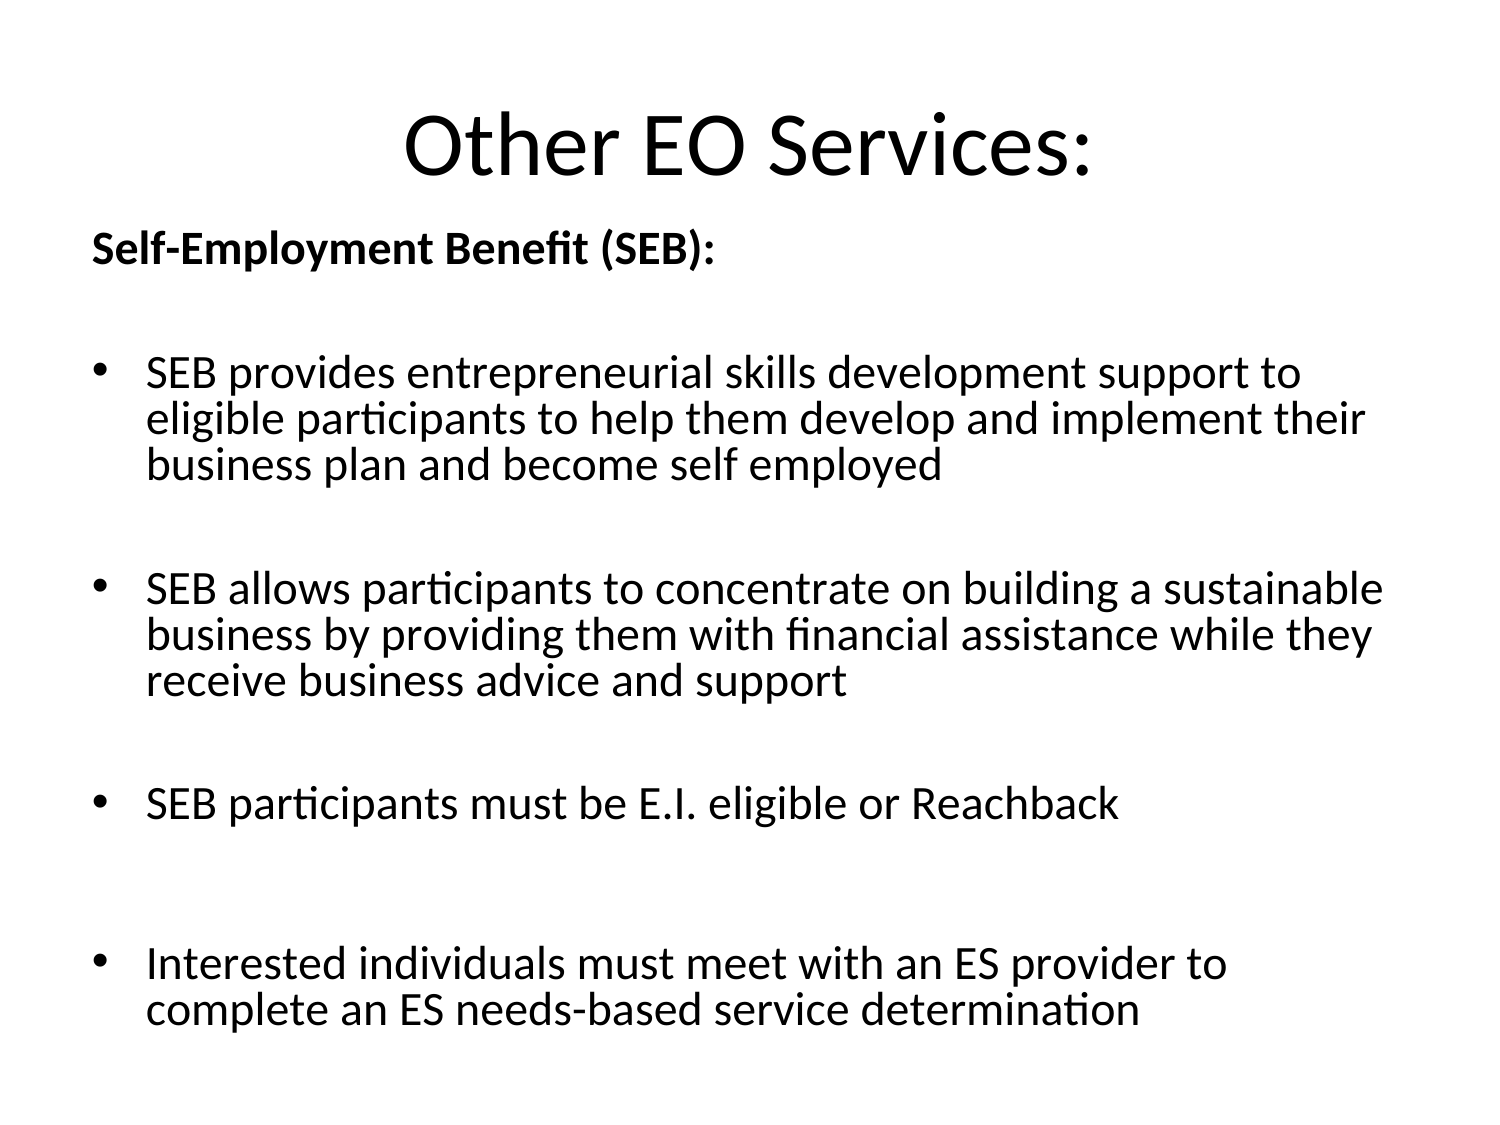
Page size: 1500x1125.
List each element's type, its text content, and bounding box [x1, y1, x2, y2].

title Other EO Services: [75, 45, 1425, 233]
list Self-Employment Benefit (SEB): SEB provides entrepreneurial skills development support to eligible participants to help them develop and implement their business plan and become self employed SEB allows participants to concentrate on building a sustainable business by providing them with financial assistance while they receive business advice and support SEB participants must be E.I. eligible or Reachback Interested individuals must meet with an ES provider to complete an ES needs-based service determination [76, 220, 1427, 1045]
